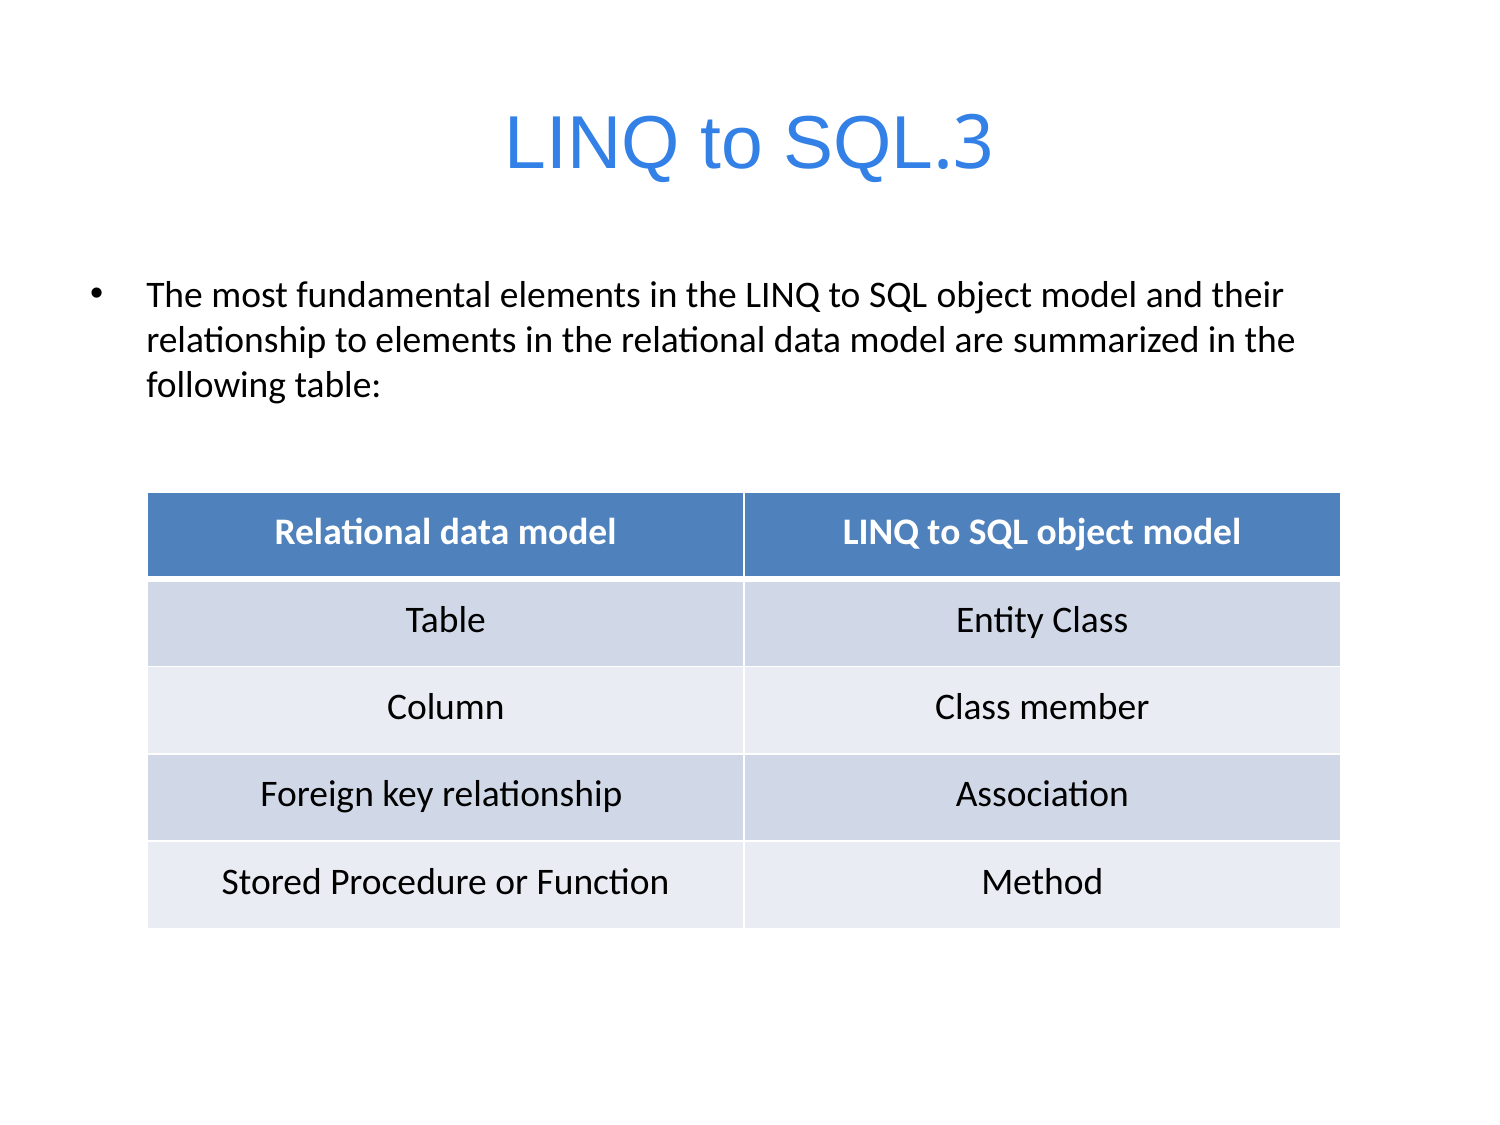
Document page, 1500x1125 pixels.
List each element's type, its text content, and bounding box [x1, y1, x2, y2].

table_cell Stored Procedure or Function [148, 842, 743, 928]
table_cell Association [745, 755, 1340, 840]
table_cell Method [745, 842, 1340, 928]
table_cell Class member [745, 667, 1340, 753]
table_cell Table [148, 582, 743, 666]
table_cell Entity Class [745, 582, 1340, 666]
list The most fundamental elements in the LINQ to SQL object model and their relationship to elements in the relational data model are summarized in the following table: [75, 262, 1425, 1005]
table_header LINQ to SQL object model [745, 493, 1340, 576]
title 3.LINQ to SQL [75, 45, 1425, 233]
table_header Relational data model [148, 493, 743, 576]
table_cell Column [148, 667, 743, 753]
table_cell Foreign key relationship [148, 755, 743, 840]
